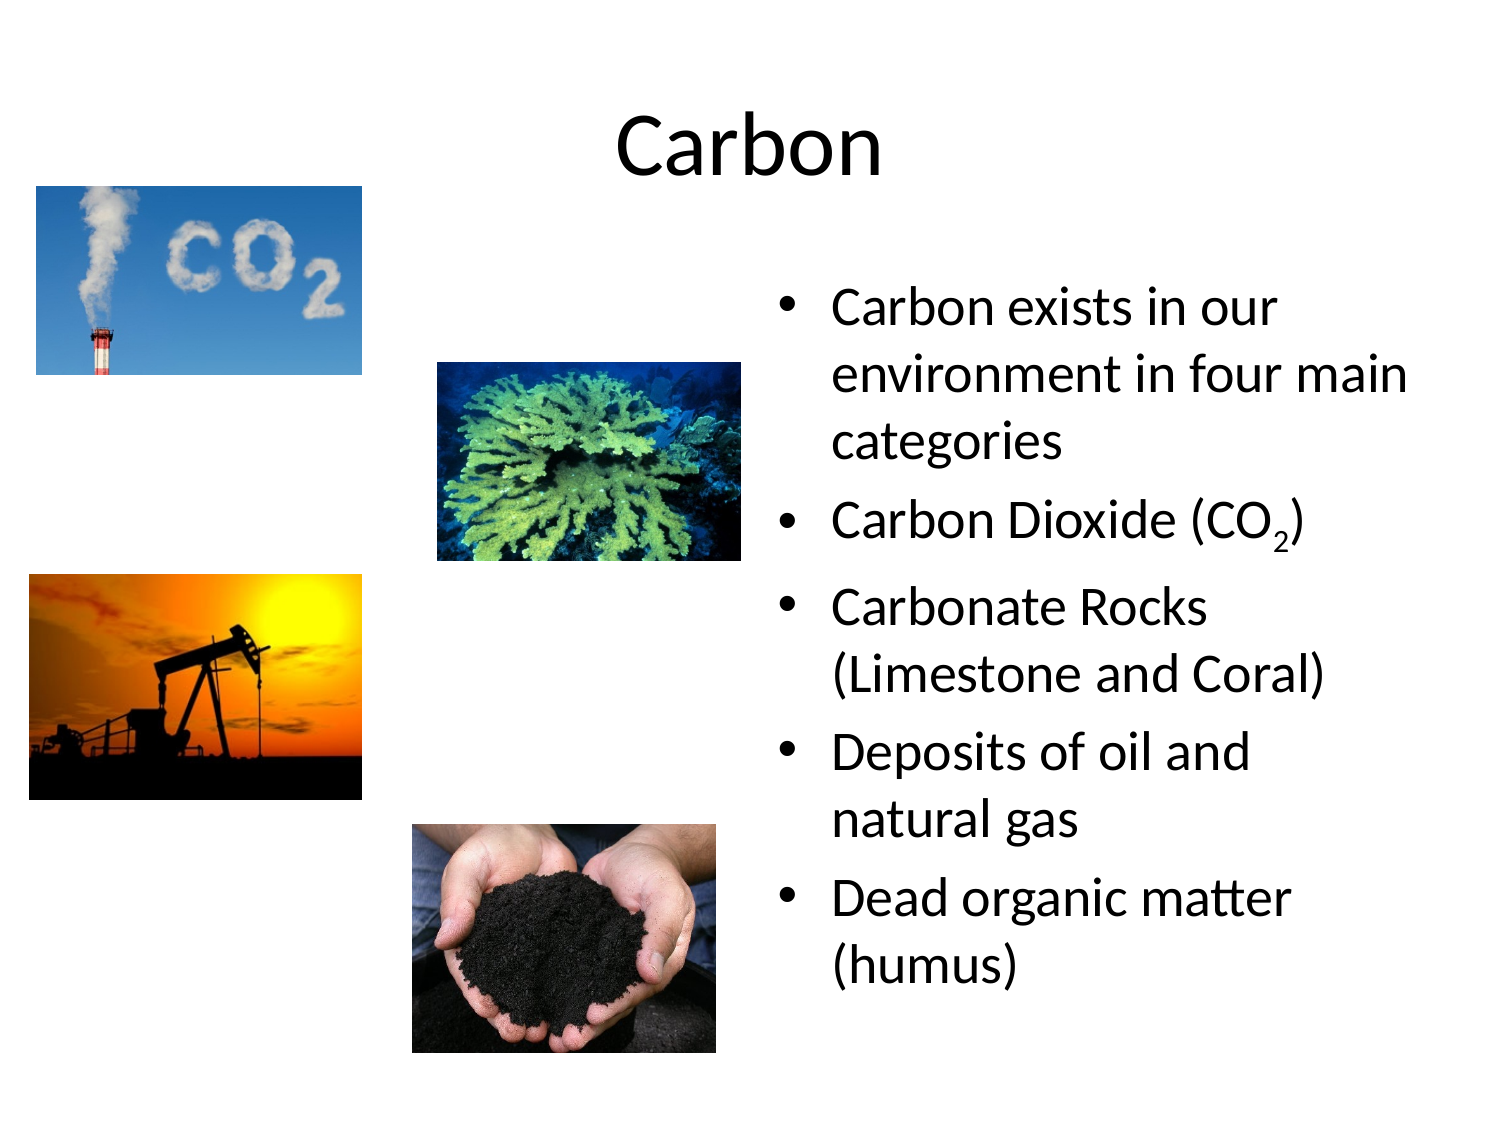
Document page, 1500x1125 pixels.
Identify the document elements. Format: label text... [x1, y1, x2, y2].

picture [36, 186, 362, 376]
list Carbon exists in our environment in four main categories Carbon Dioxide (CO2) Carbonate Rocks (Limestone and Coral) Deposits of oil and natural gas Dead organic matter (humus) [762, 262, 1425, 1005]
picture [28, 574, 362, 801]
picture [437, 362, 741, 562]
picture [412, 824, 716, 1053]
title Carbon [75, 45, 1425, 233]
